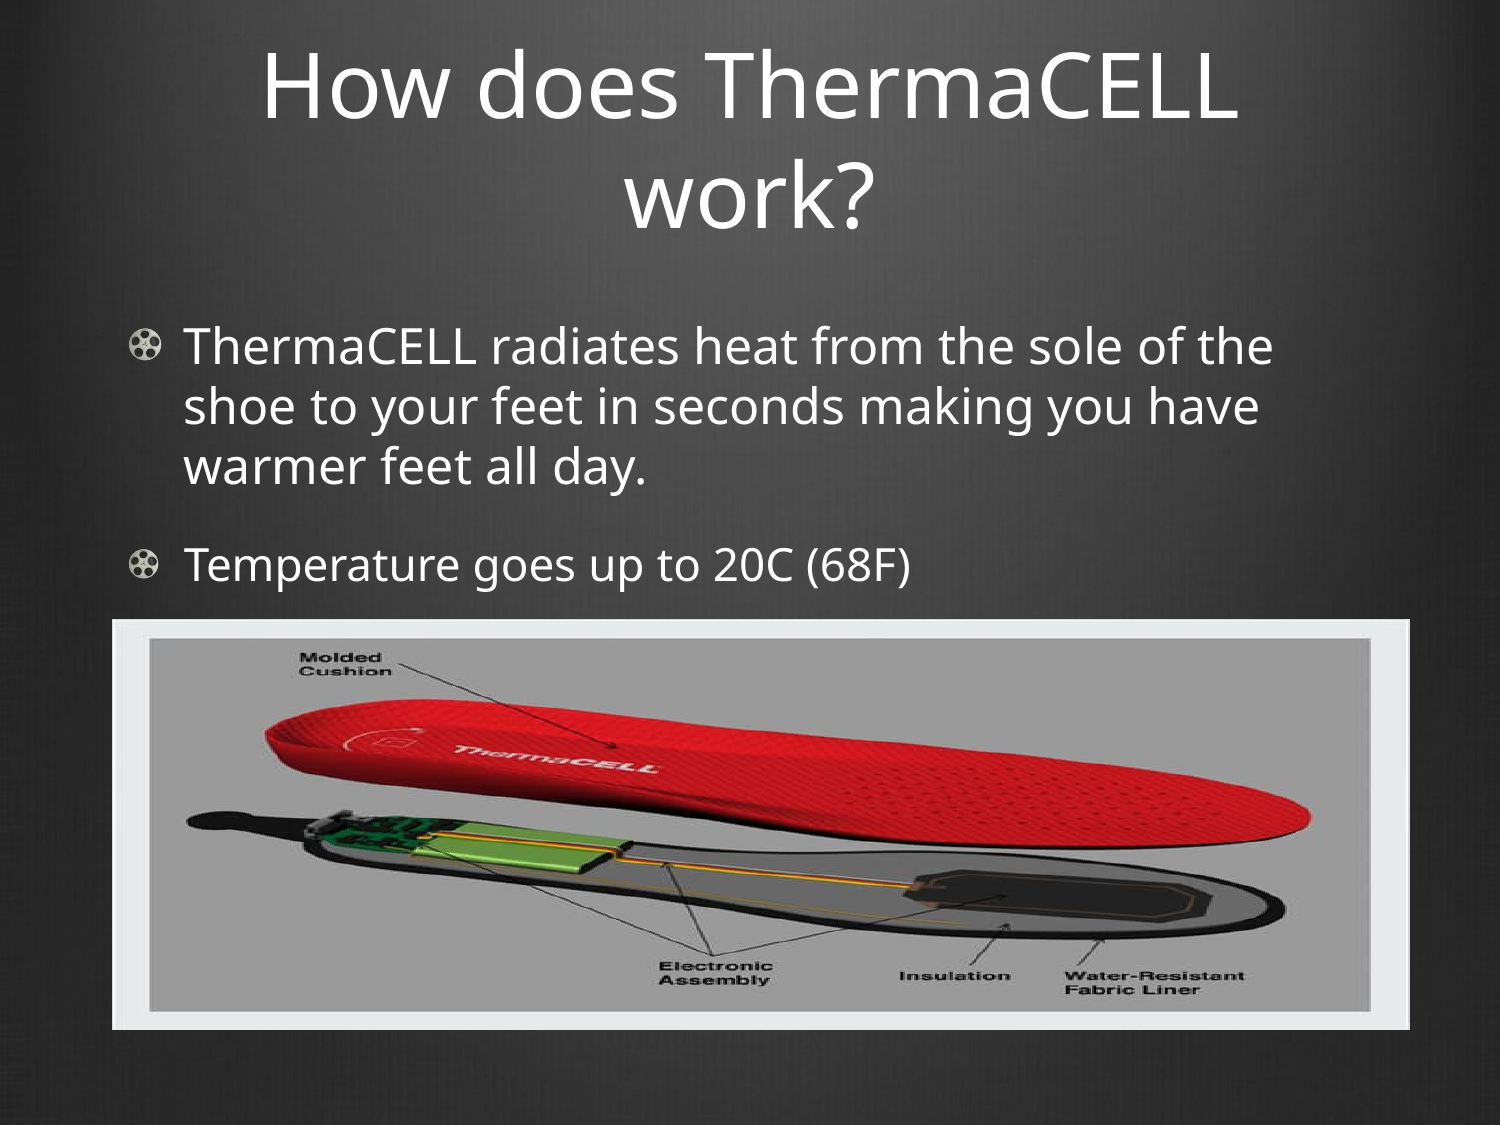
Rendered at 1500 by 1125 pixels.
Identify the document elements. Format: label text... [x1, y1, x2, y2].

picture [127, 326, 163, 362]
title How does ThermaCELL work? [112, 19, 1388, 255]
list ThermaCELL radiates heat from the sole of the shoe to your feet in seconds making you have warmer feet all day. Temperature goes up to 20C (68F) [112, 306, 1388, 619]
picture [127, 547, 160, 580]
picture [112, 619, 1410, 1030]
